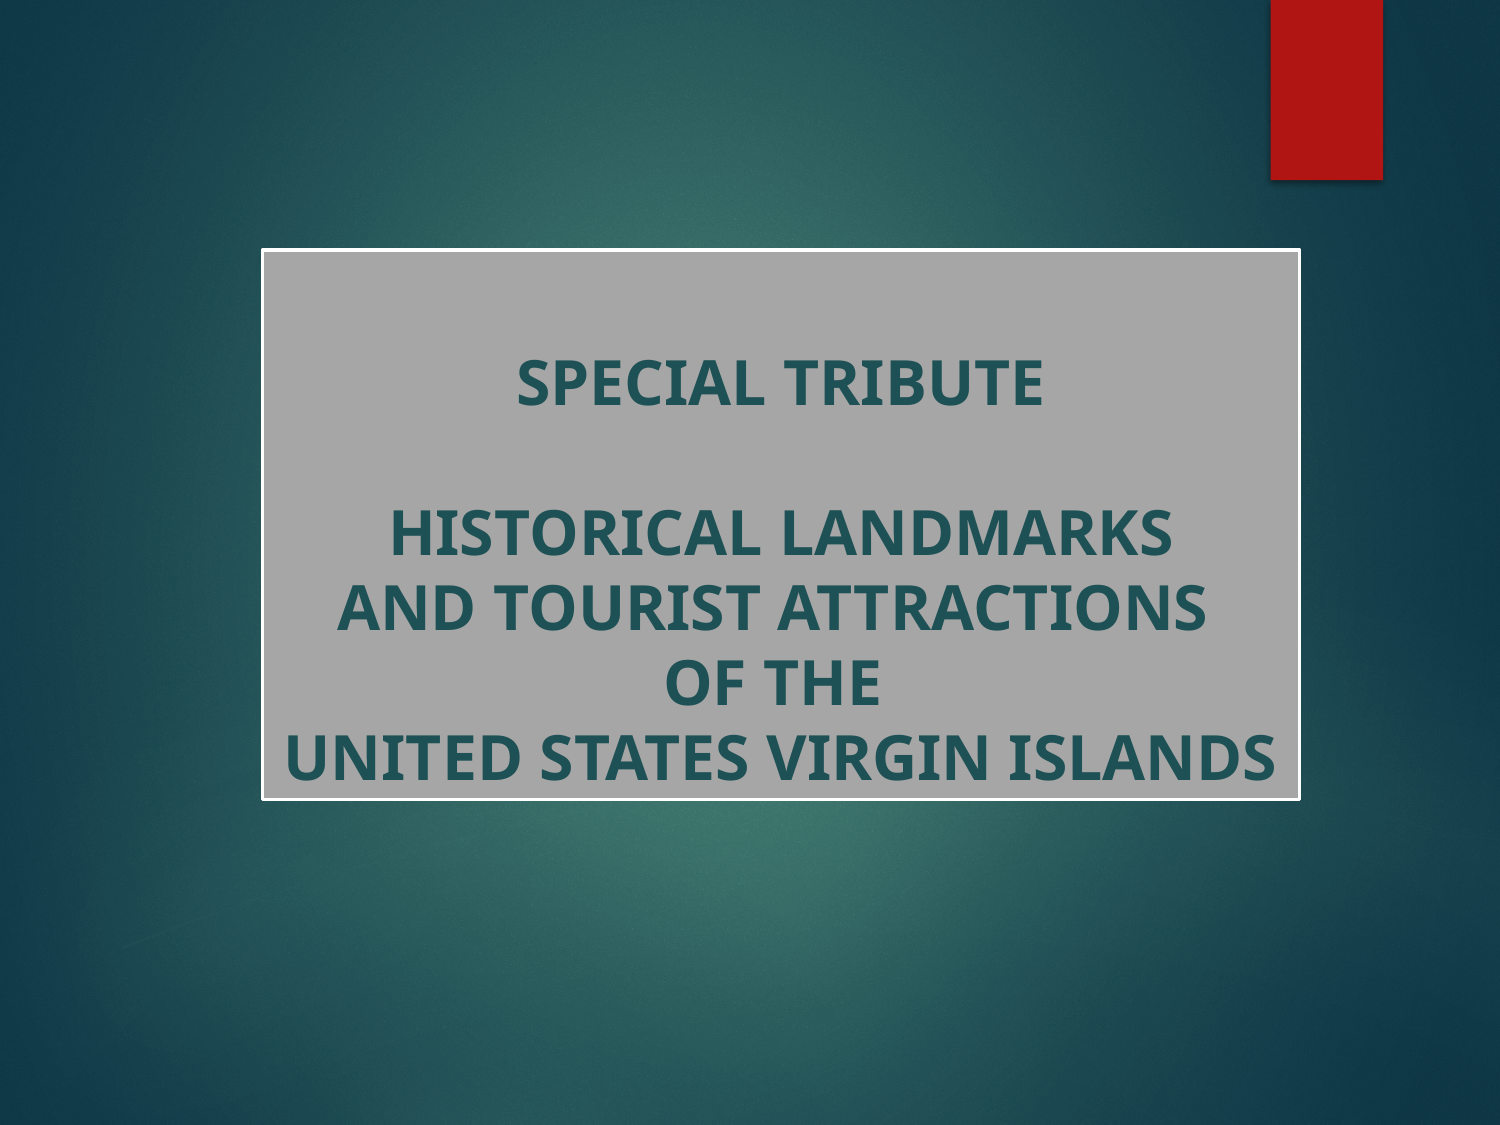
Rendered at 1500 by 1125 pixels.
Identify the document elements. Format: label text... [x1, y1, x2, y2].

text_box SPECIAL TRIBUTE HISTORICAL LANDMARKS AND TOURIST ATTRACTIONS OF THE UNITED STATES VIRGIN ISLANDS [261, 248, 1301, 801]
